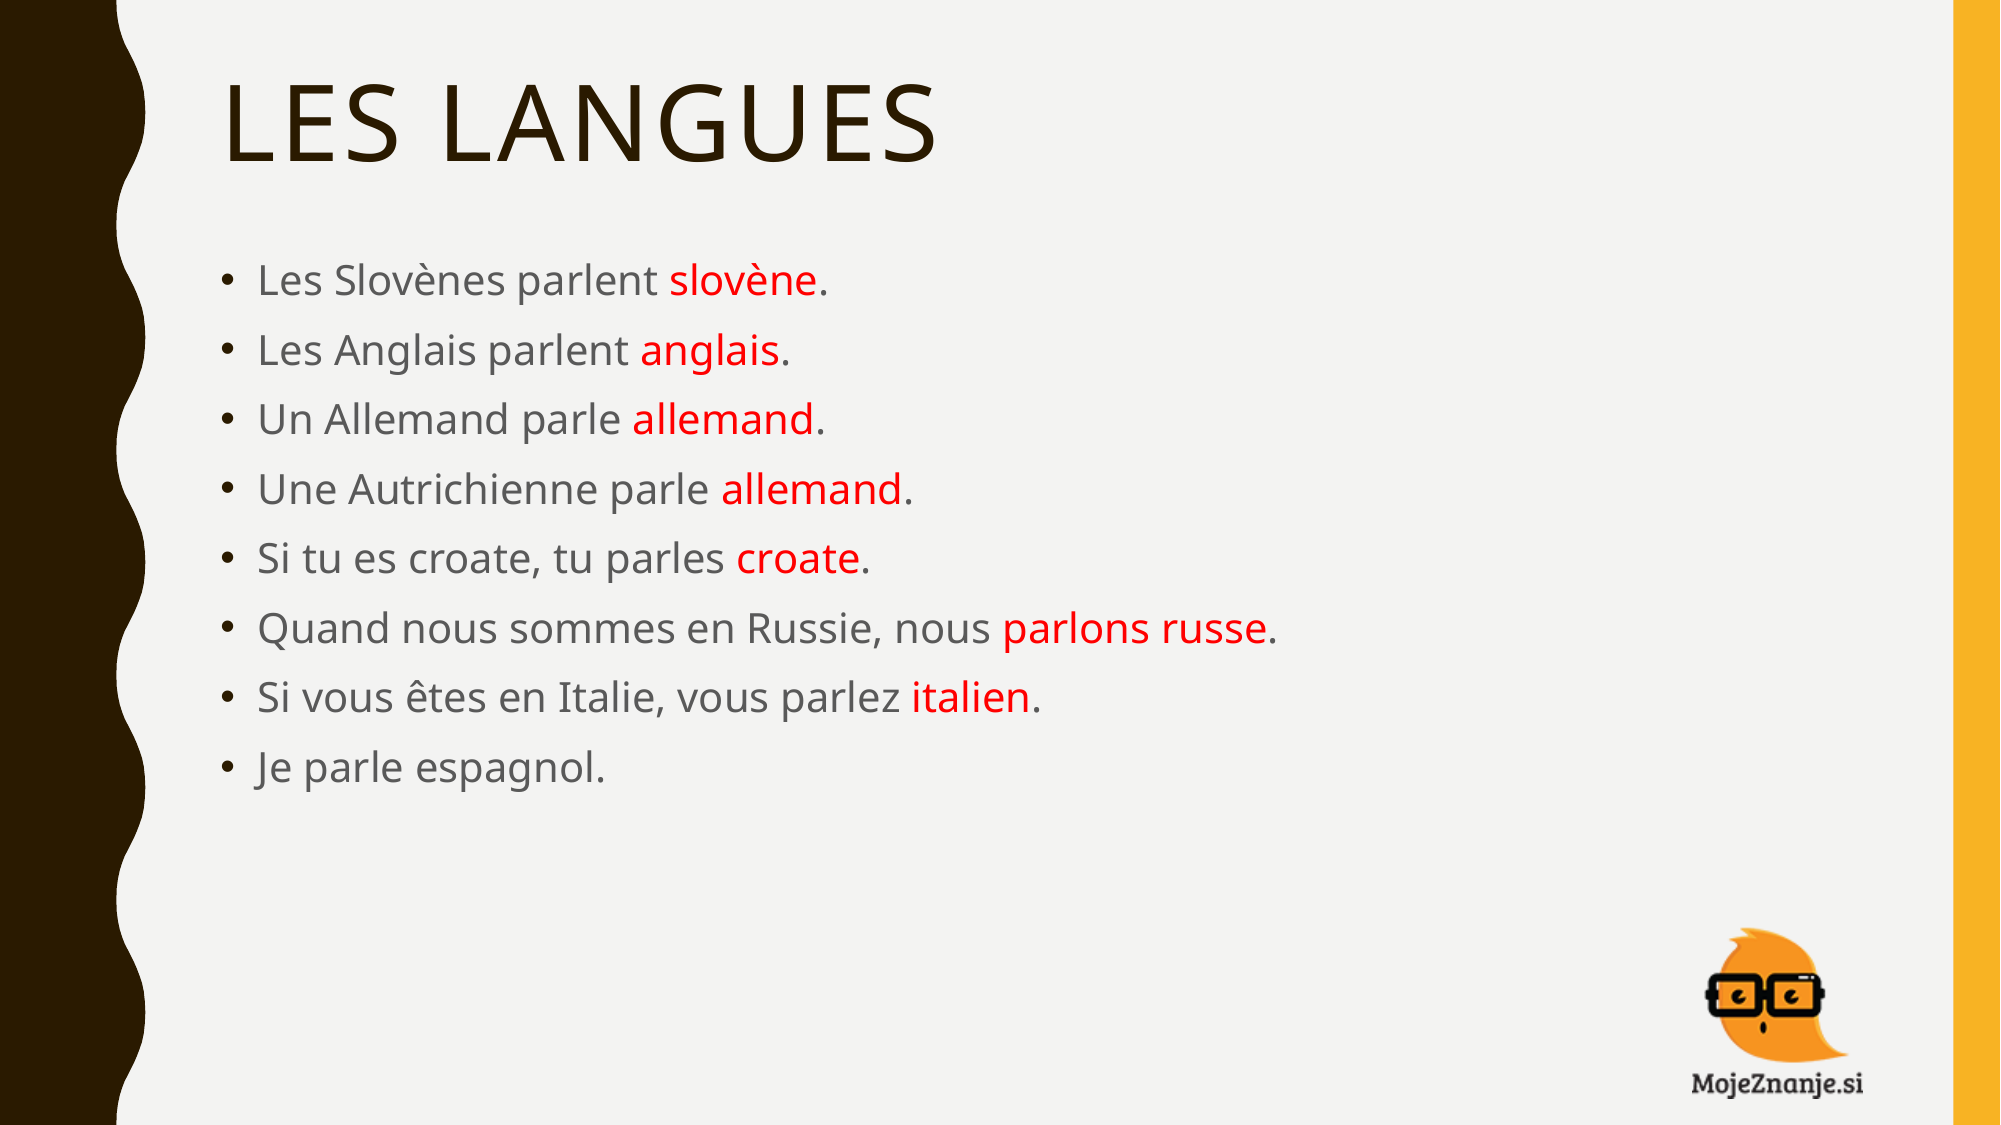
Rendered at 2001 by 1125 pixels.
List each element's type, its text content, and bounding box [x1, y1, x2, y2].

list Les Slovènes parlent slovène. Les Anglais parlent anglais. Un Allemand parle allemand. Une Autrichienne parle allemand. Si tu es croate, tu parles croate. Quand nous sommes en Russie, nous parlons russe. Si vous êtes en Italie, vous parlez italien. Je parle espagnol. [205, 241, 1875, 965]
picture [1692, 965, 1863, 1099]
title Les langues [205, 62, 1875, 217]
